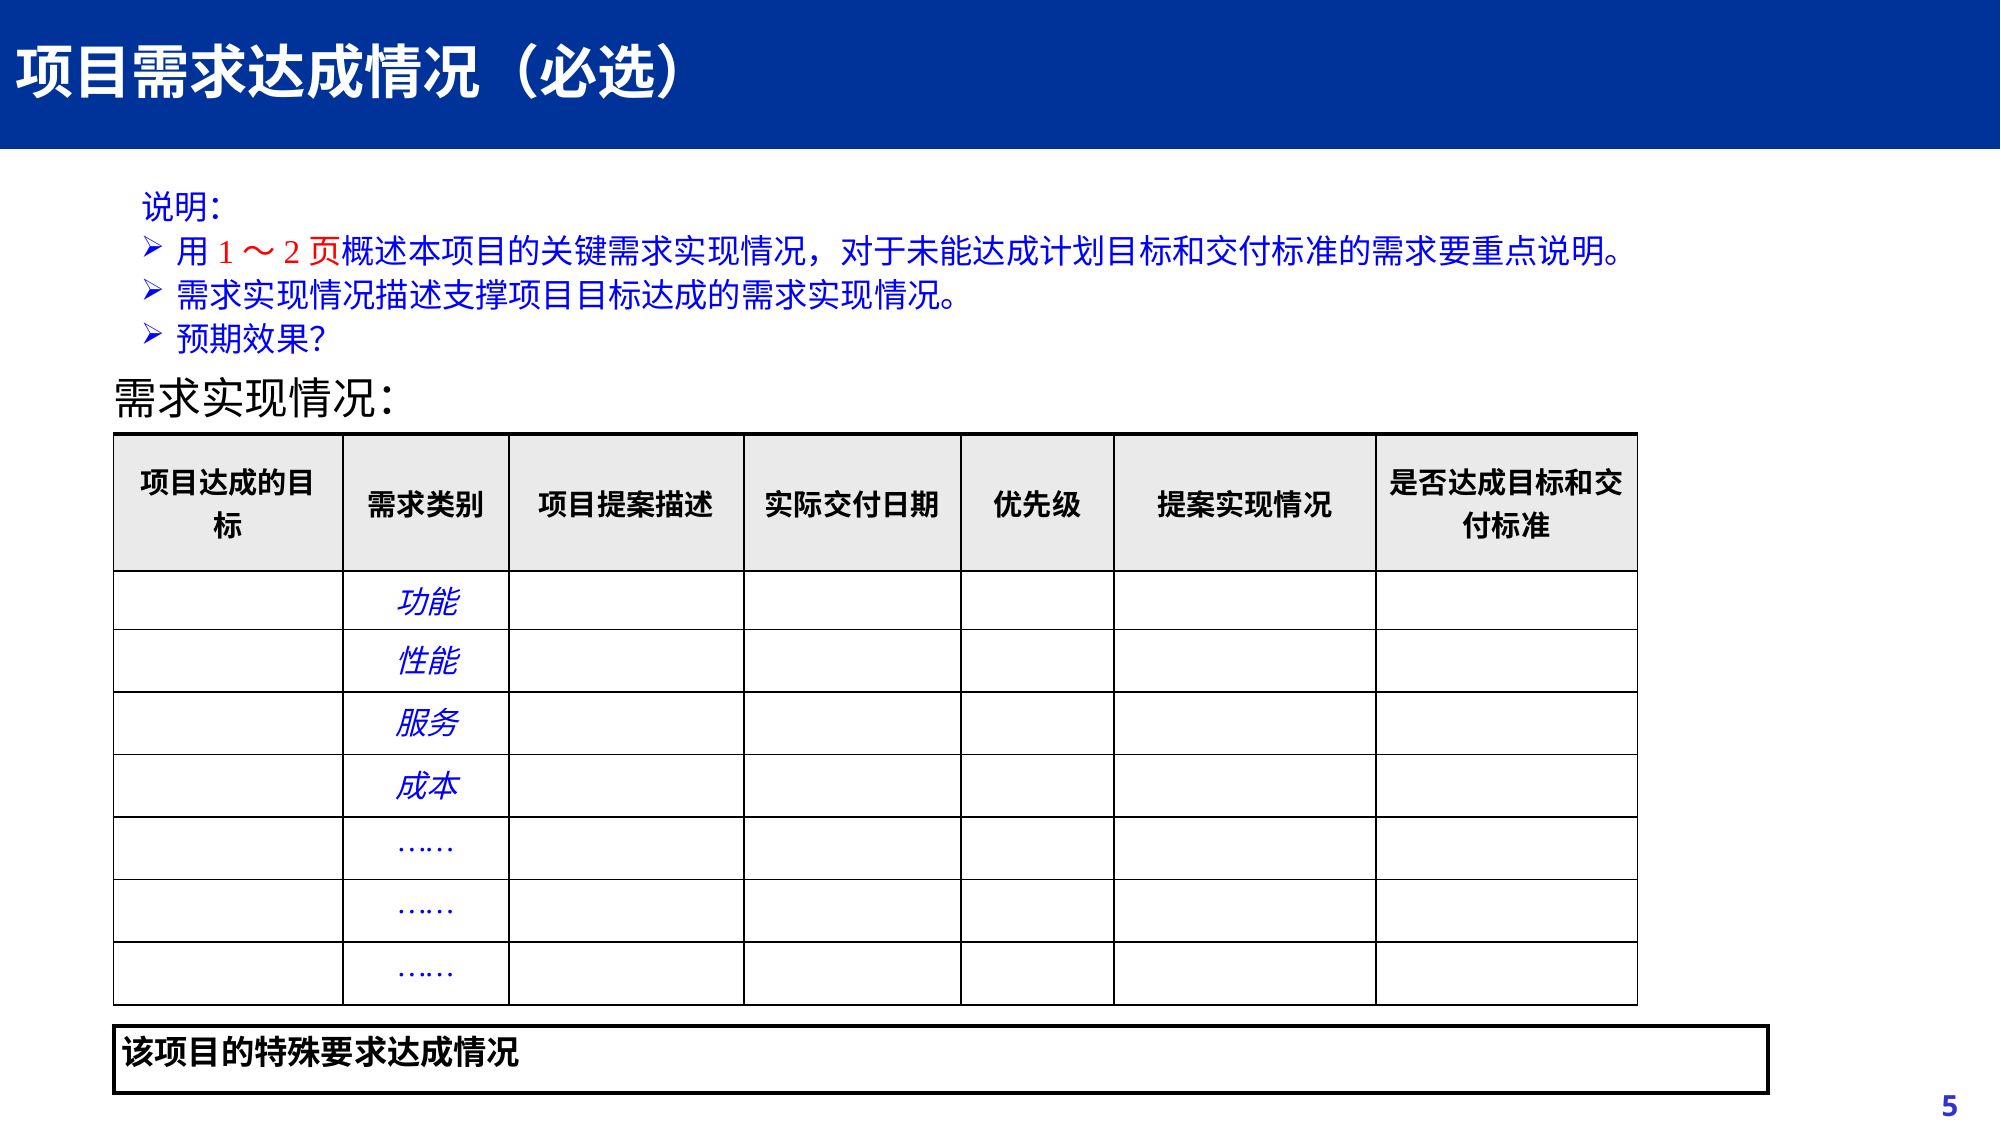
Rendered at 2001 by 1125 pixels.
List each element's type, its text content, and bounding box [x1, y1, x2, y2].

table_cell [962, 755, 1113, 816]
table_cell 性能 [344, 630, 508, 691]
table_cell [1377, 572, 1637, 629]
table_cell [745, 880, 960, 941]
table_cell [962, 693, 1113, 754]
table_header 优先级 [962, 436, 1113, 570]
table_header 实际交付日期 [745, 436, 960, 570]
table_cell [1377, 755, 1637, 816]
table_cell [745, 693, 960, 754]
table_cell [114, 755, 342, 816]
table_cell [1115, 630, 1375, 691]
title 项目需求达成情况（必选） [0, 0, 2000, 145]
table_cell 功能 [344, 572, 508, 629]
table_cell …… [344, 880, 508, 941]
table_header 是否达成目标和交付标准 [1377, 436, 1637, 570]
table_header 需求类别 [344, 436, 508, 570]
table_cell [962, 630, 1113, 691]
table_cell [114, 693, 342, 754]
table_header 项目提案描述 [510, 436, 743, 570]
table_cell [1377, 943, 1637, 1004]
table_cell [1377, 630, 1637, 691]
text_box 说明： 用1～2页概述本项目的关键需求实现情况，对于未能达成计划目标和交付标准的需求要重点说明。 需求实现情况描述支撑项目目标达成的需求实现情况。 预期效果？ [125, 174, 1755, 366]
table_cell [1115, 693, 1375, 754]
table_cell [745, 818, 960, 879]
table_cell [510, 880, 743, 941]
table_cell [962, 572, 1113, 629]
table_cell …… [344, 943, 508, 1004]
table_cell [114, 880, 342, 941]
text_box 需求实现情况： [113, 370, 553, 421]
table_cell [962, 943, 1113, 1004]
table_cell [510, 943, 743, 1004]
table_cell [962, 880, 1113, 941]
table_cell [510, 693, 743, 754]
table_cell [510, 572, 743, 629]
table_header 该项目的特殊要求达成情况 [116, 1028, 1766, 1091]
table_cell [114, 572, 342, 629]
table_cell [114, 630, 342, 691]
table_cell [745, 630, 960, 691]
table_cell [510, 818, 743, 879]
table_cell [1377, 818, 1637, 879]
table_header 提案实现情况 [1115, 436, 1375, 570]
table_cell [1115, 755, 1375, 816]
table_cell [1377, 693, 1637, 754]
table_cell [1115, 943, 1375, 1004]
table_cell [1115, 880, 1375, 941]
table_cell [745, 572, 960, 629]
table_header 项目达成的目标 [114, 436, 342, 570]
table_cell [745, 755, 960, 816]
table_cell [1115, 572, 1375, 629]
table_cell [962, 818, 1113, 879]
table_cell [114, 943, 342, 1004]
table_cell [745, 943, 960, 1004]
table_cell …… [344, 818, 508, 879]
table_cell 服务 [344, 693, 508, 754]
table_cell [510, 630, 743, 691]
table_cell [510, 755, 743, 816]
table_cell [1115, 818, 1375, 879]
table_cell [1377, 880, 1637, 941]
table_cell 成本 [344, 755, 508, 816]
table_cell [114, 818, 342, 879]
